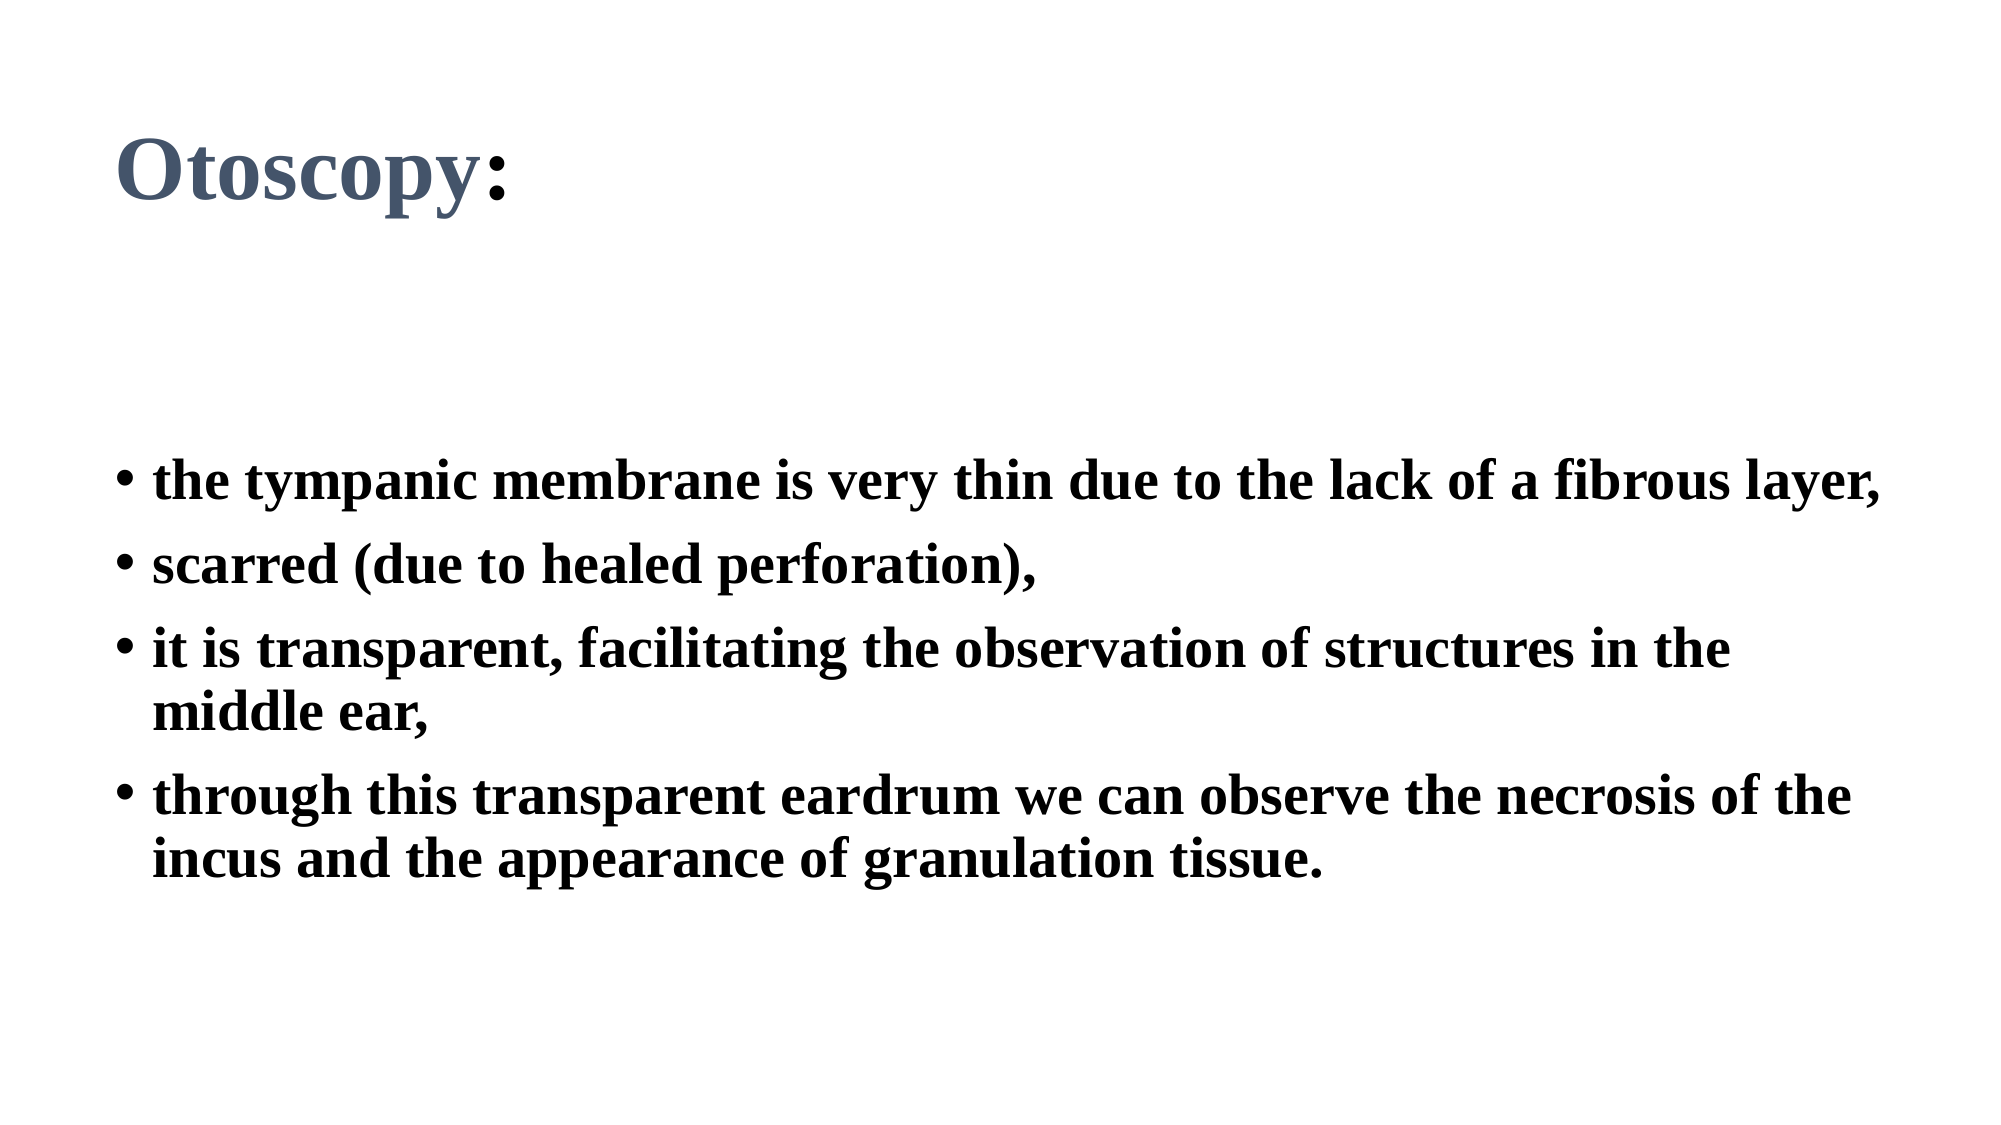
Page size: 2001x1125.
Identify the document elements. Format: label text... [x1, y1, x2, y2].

list Otoscopy: the tympanic membrane is very thin due to the lack of a fibrous layer, scarred (due to healed perforation), it is transparent, facilitating the observation of structures in the middle ear, through this transparent eardrum we can observe the necrosis of the incus and the appearance of granulation tissue. [99, 112, 1900, 1000]
